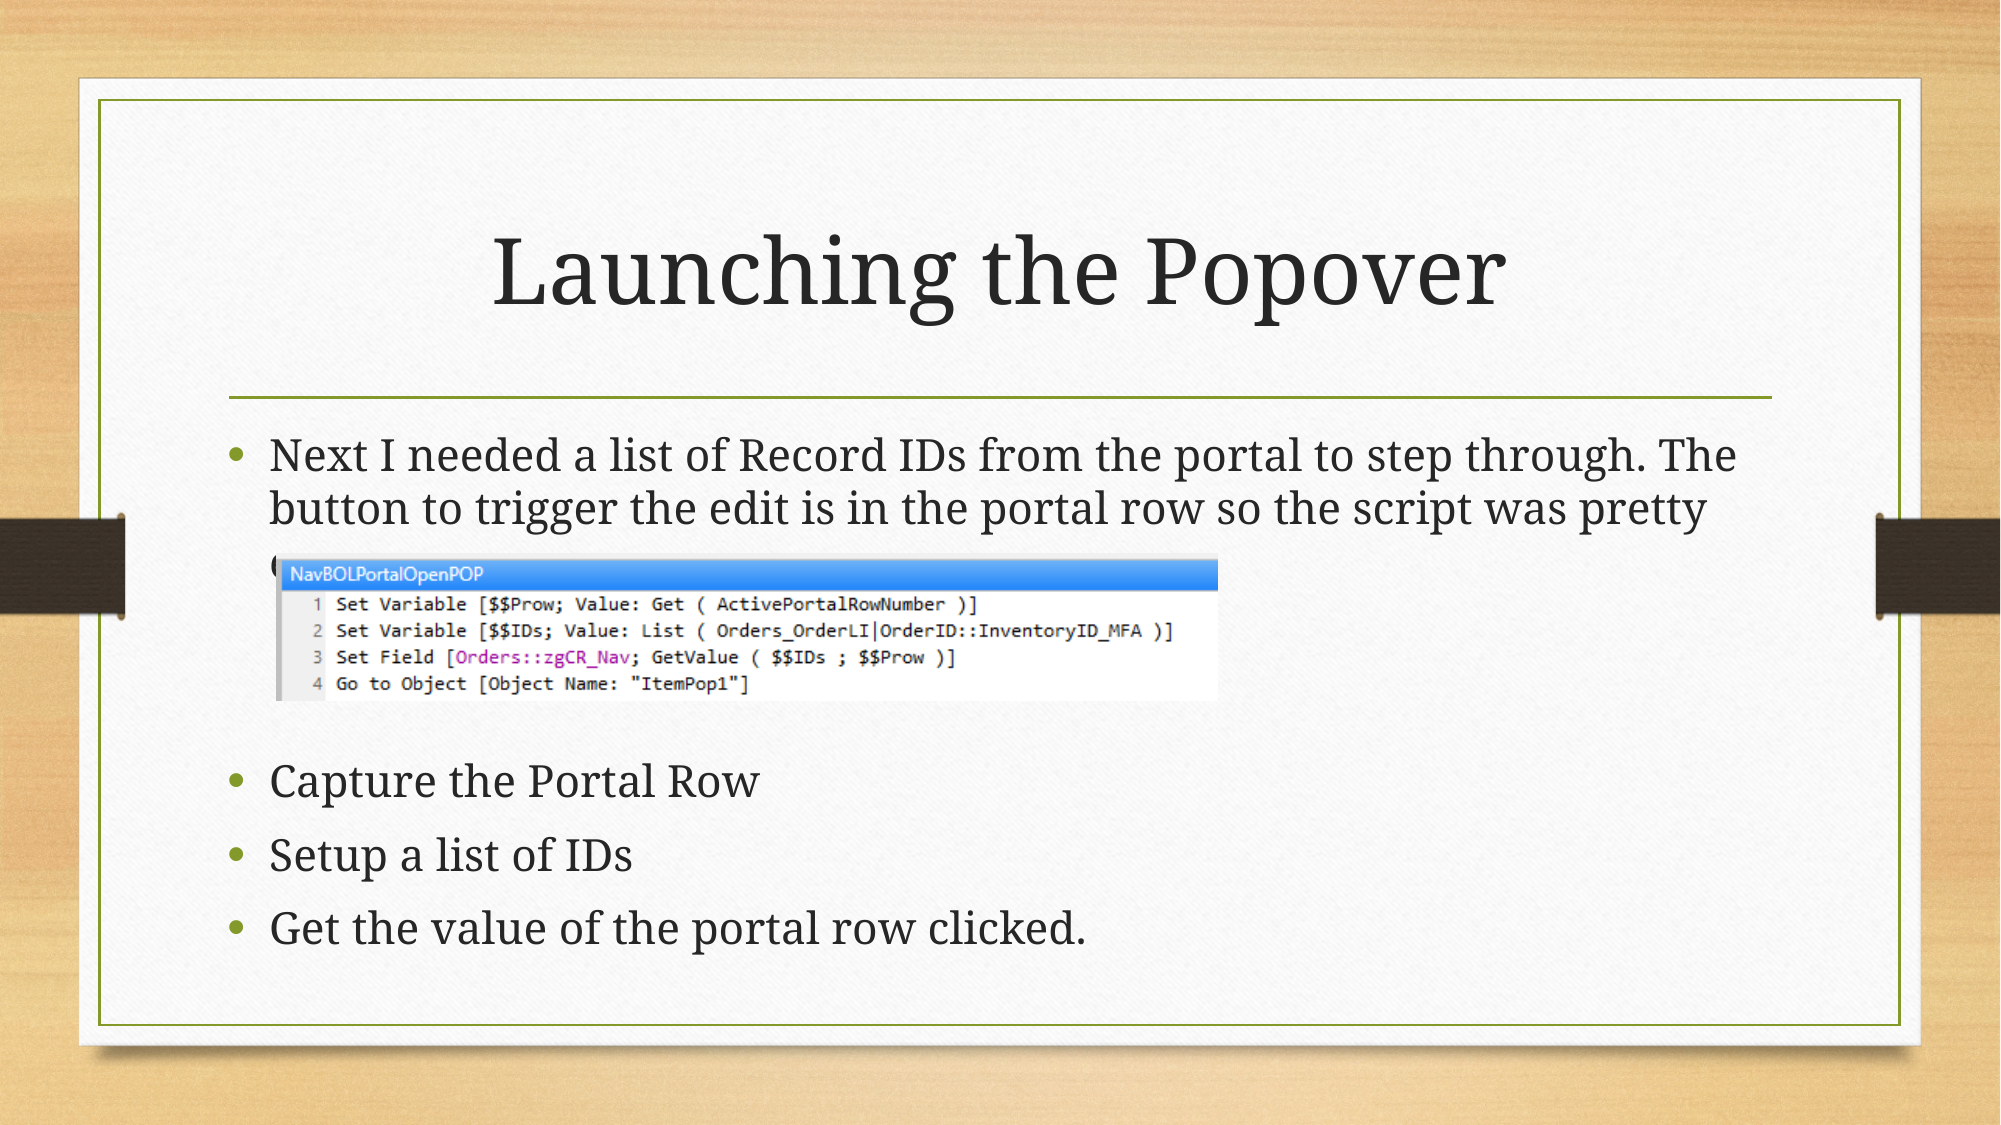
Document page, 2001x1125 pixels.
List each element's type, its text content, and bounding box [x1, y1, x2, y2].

picture [0, 0, 2001, 1125]
list Next I needed a list of Record IDs from the portal to step through. The button to trigger the edit is in the portal row so the script was pretty easy… Capture the Portal Row Setup a list of IDs Get the value of the portal row clicked. [212, 419, 1788, 964]
title Launching the Popover [212, 161, 1788, 375]
